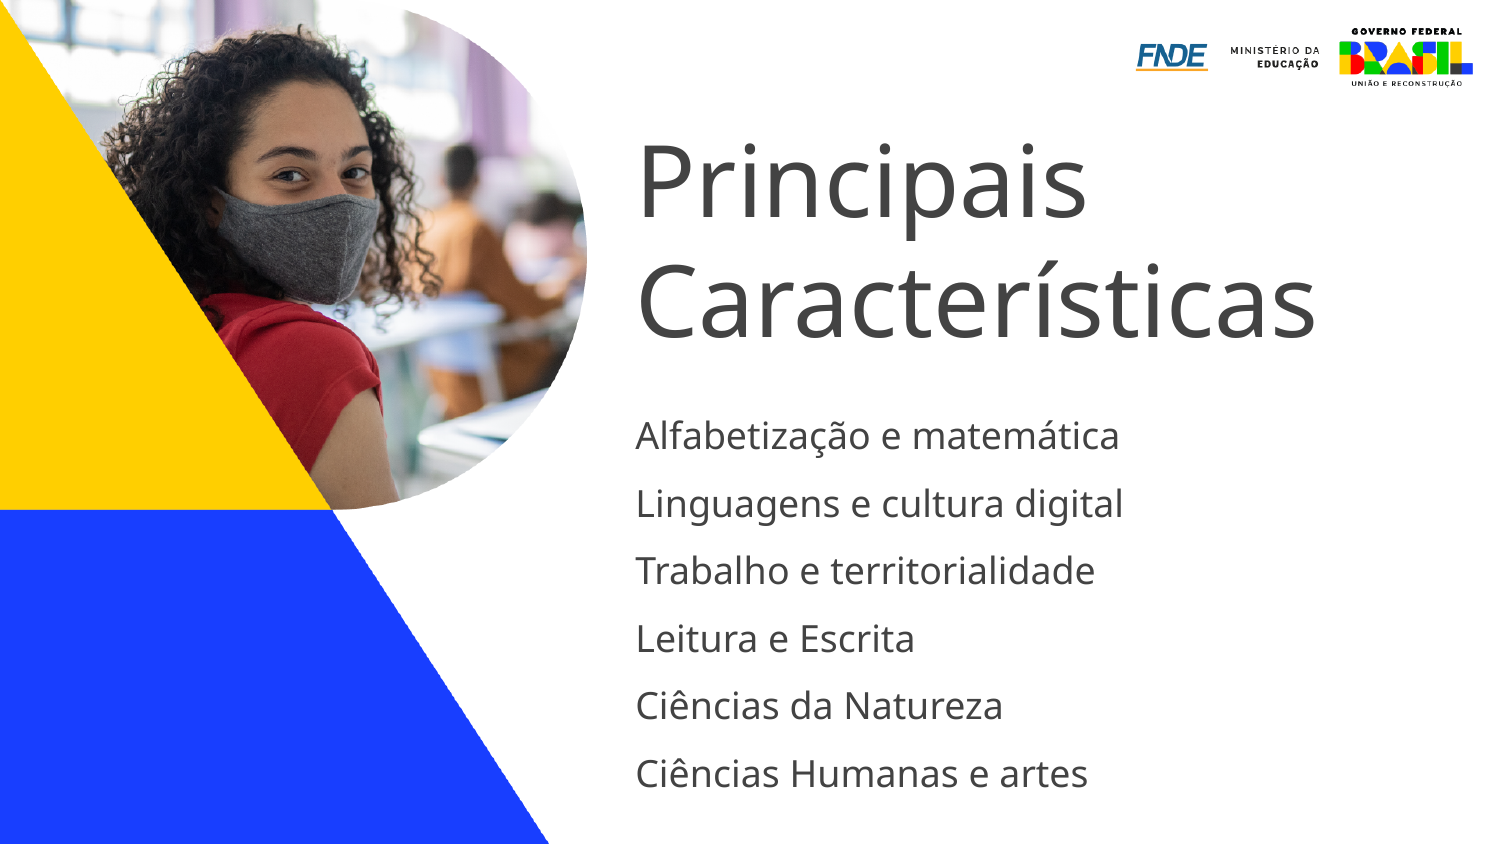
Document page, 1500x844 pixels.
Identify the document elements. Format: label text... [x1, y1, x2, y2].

text_box Alfabetização e matemática Linguagens e cultura digital Trabalho e territorialidade Leitura e Escrita Ciências da Natureza Ciências Humanas e artes [620, 374, 1193, 810]
picture [0, 0, 1500, 844]
text_box Principais Características [620, 102, 1447, 372]
